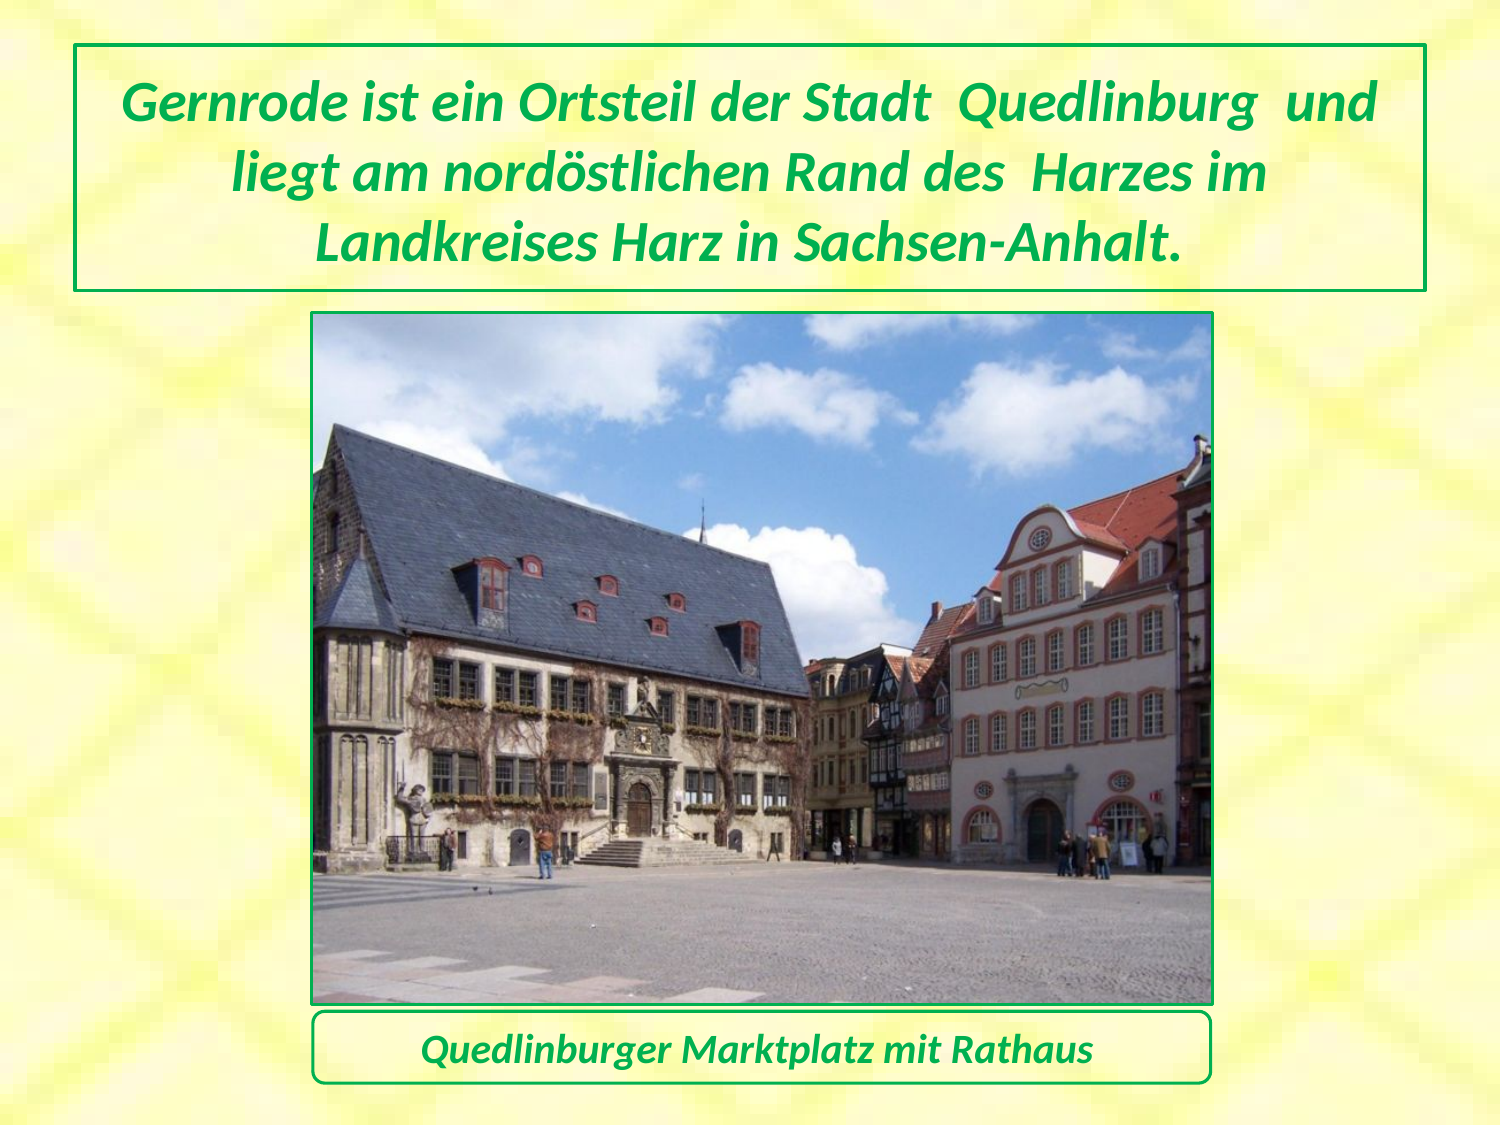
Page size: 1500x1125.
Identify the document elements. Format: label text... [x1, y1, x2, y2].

text_box Quedlinburger Marktplatz mit Rathaus [312, 1012, 1211, 1084]
picture [0, 0, 1500, 1125]
title Gernrode ist ein Ortsteil der Stadt Quedlinburg und liegt am nordöstlichen Rand des Harzes im Landkreises Harz in Sachsen-Anhalt. [75, 45, 1425, 291]
